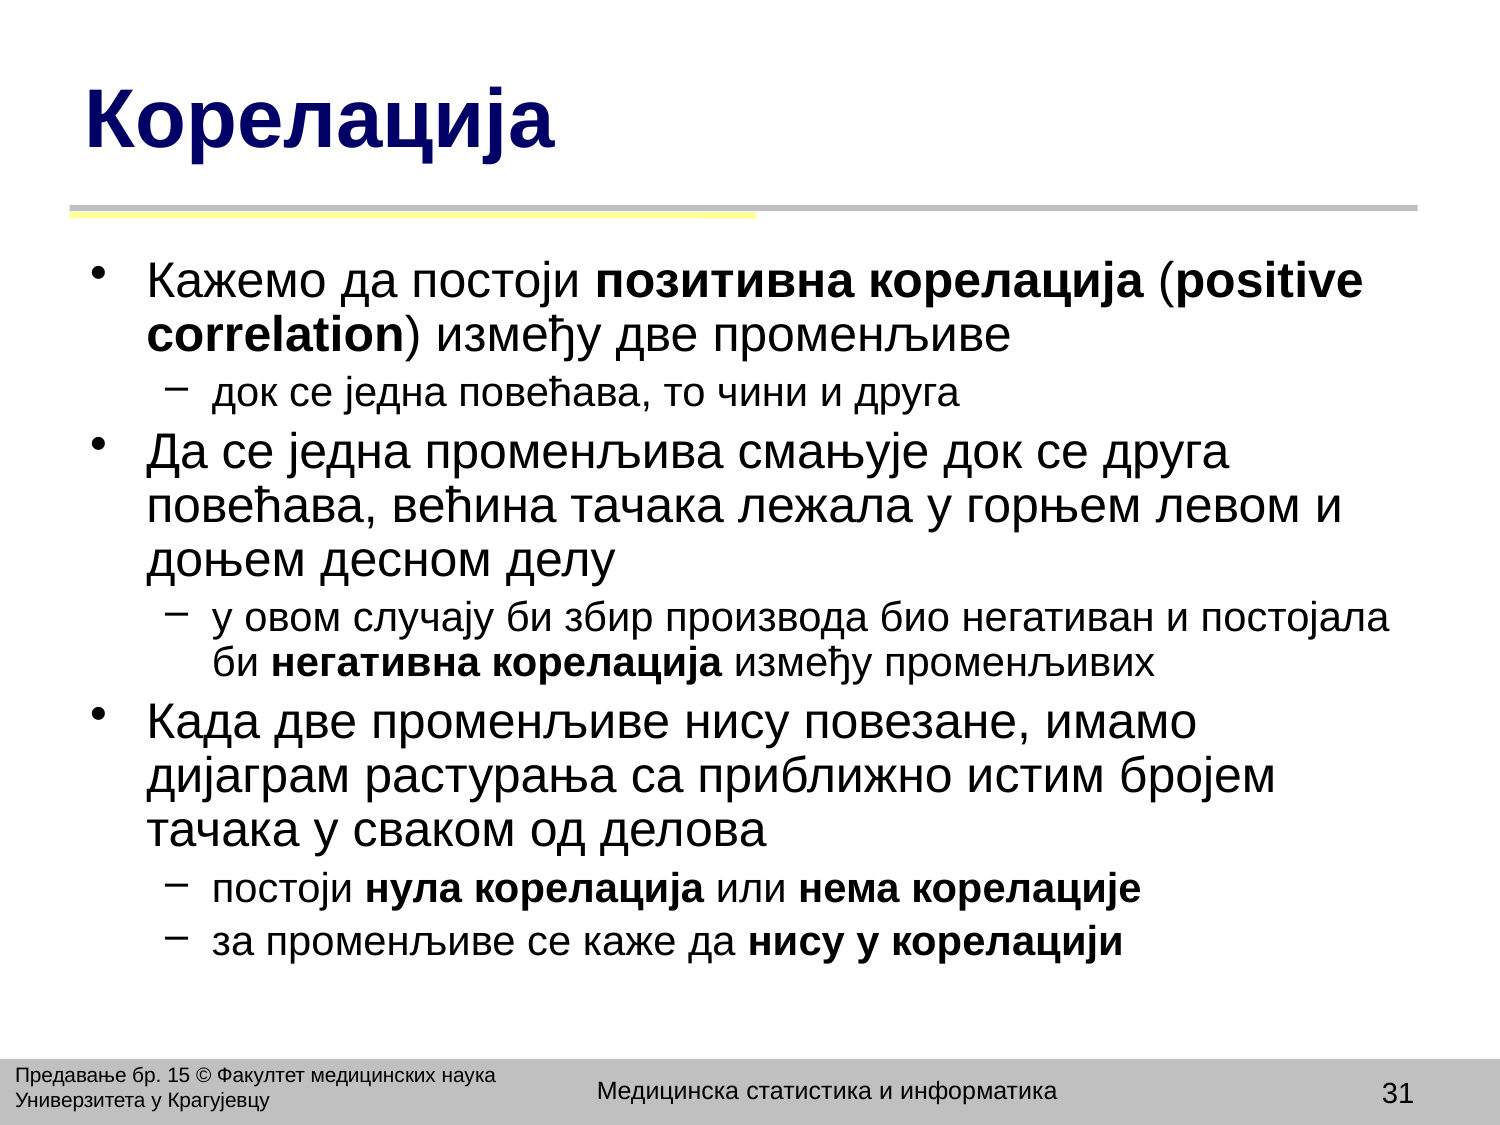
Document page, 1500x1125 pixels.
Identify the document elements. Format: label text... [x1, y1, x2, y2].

footer Медицинска статистика и информатика [512, 1066, 1144, 1125]
title Корелација [69, 19, 1426, 208]
slide_number 31 [1164, 1066, 1430, 1125]
slide_number Предавање бр. 15 © Факултет медицинских наука Универзитета у Крагујевцу [0, 1053, 616, 1108]
list Кажемо да постоји позитивна корелација (positive correlation) између две променљиве док се једна повећава, то чини и друга Да се једна променљива смањује док се друга повећава, већина тачака лежала у горњем левом и доњем десном делу у овом случају би збир производа био негативан и постојала би негативна корелација између променљивих Када две променљиве нису повезане, имамо дијаграм растурања са приближно истим бројем тачака у сваком од делова постоји нула корелација или нема корелације за променљиве се каже да нису у корелацији [74, 246, 1426, 1023]
